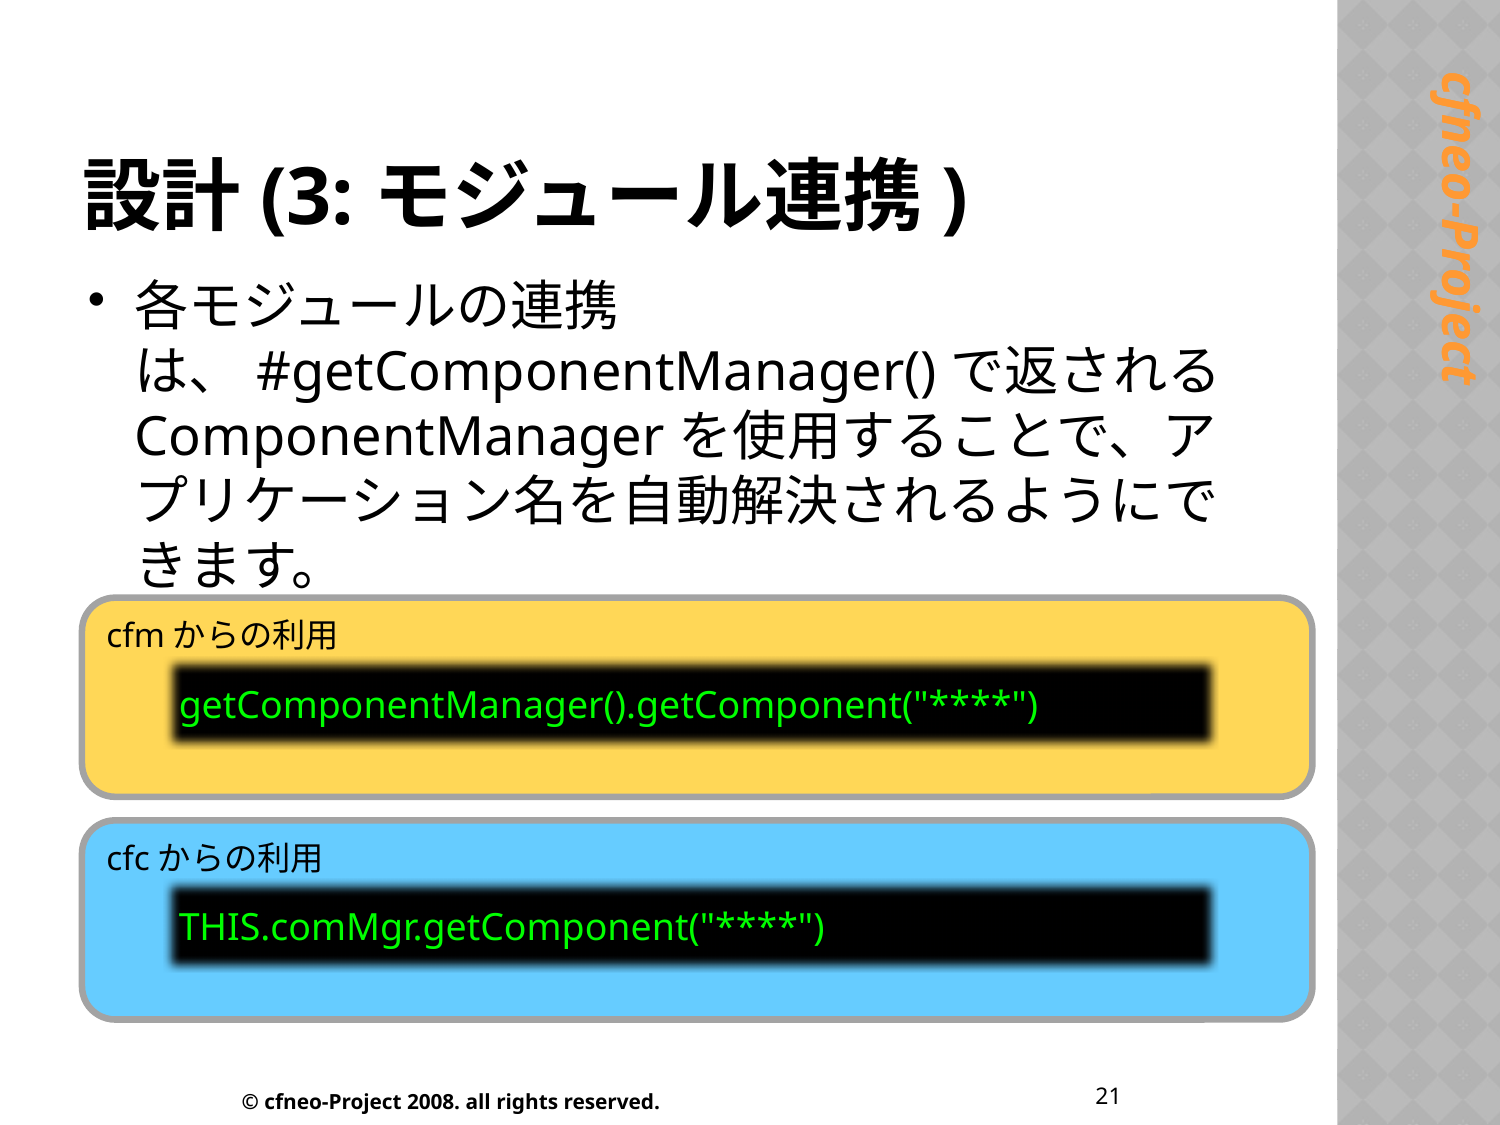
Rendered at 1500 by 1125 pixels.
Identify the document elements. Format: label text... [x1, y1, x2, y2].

slide_number 21 [1025, 1075, 1122, 1113]
title 設計(3:モジュール連携) [75, 52, 1263, 240]
text_box cfmからの利用 [78, 594, 1316, 801]
footer © cfneo-Project 2008. all rights reserved. [75, 1075, 675, 1114]
text_box THIS.comMgr.getComponent("****") [173, 888, 1211, 965]
text_box cfcからの利用 [78, 817, 1316, 1023]
list 各モジュールの連携は、#getComponentManager()で返されるComponentManagerを使用することで、アプリケーション名を自動解決されるようにできます。 [75, 264, 1263, 1059]
text_box getComponentManager().getComponent("****") [172, 666, 1212, 744]
